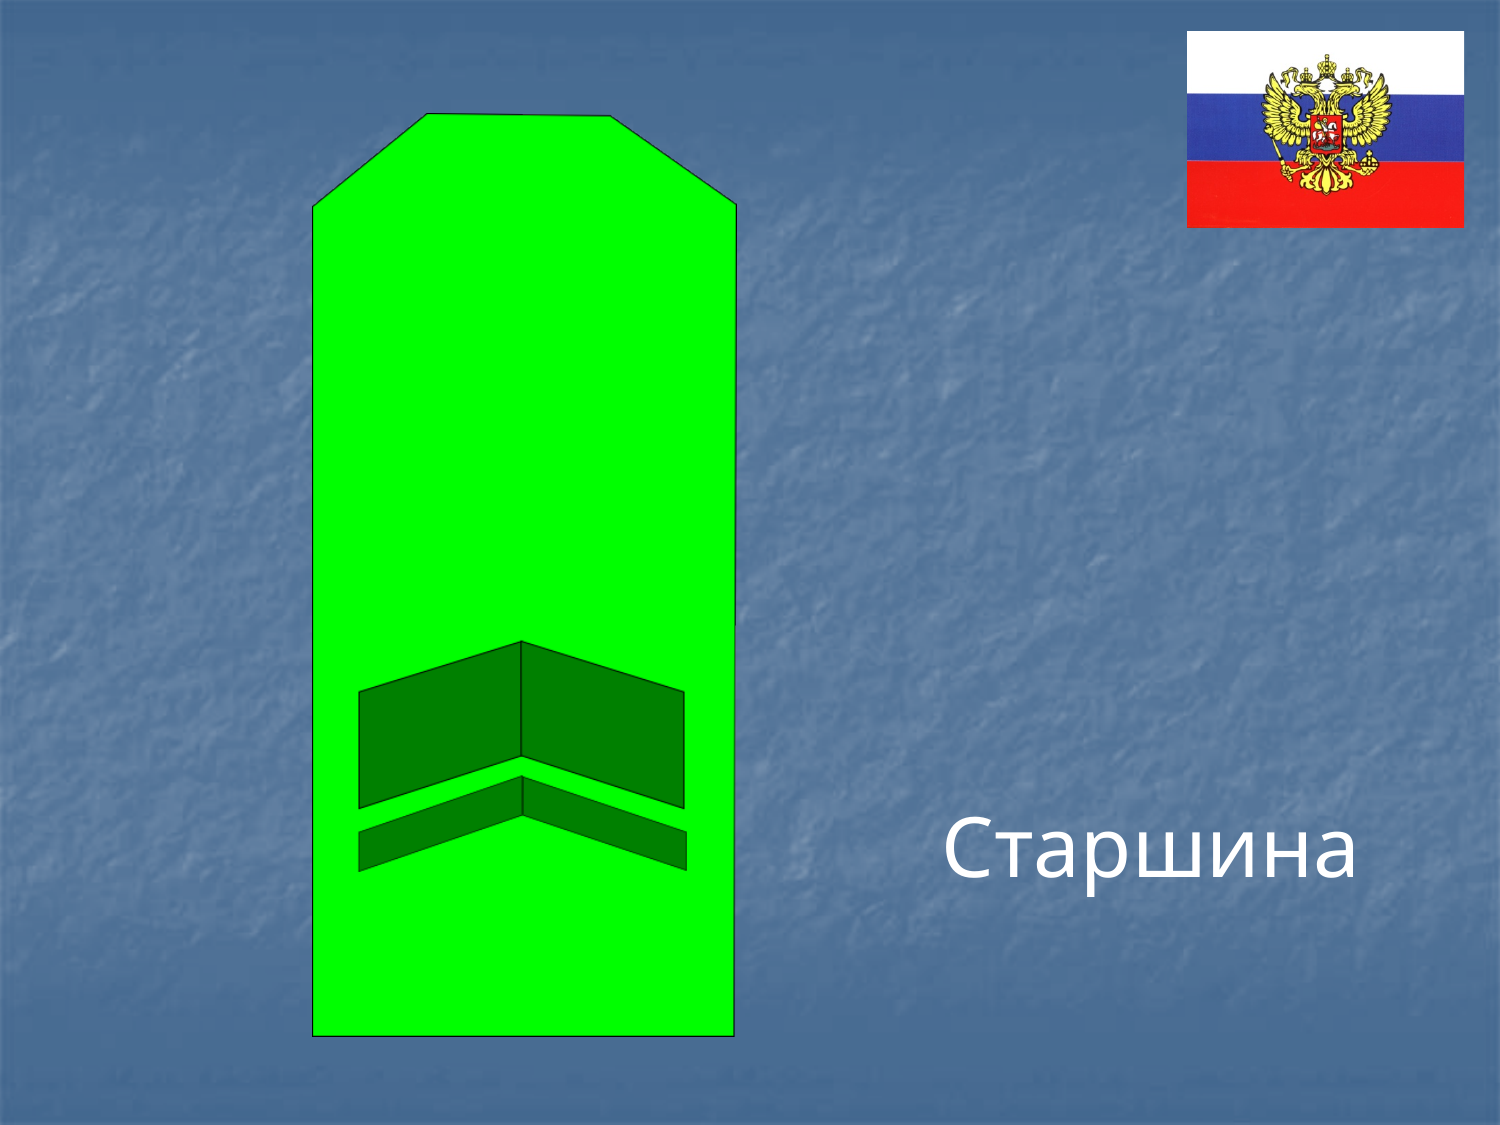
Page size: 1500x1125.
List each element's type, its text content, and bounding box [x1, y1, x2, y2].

picture [1186, 30, 1465, 228]
text_box Старшина [927, 786, 1435, 902]
picture [312, 113, 737, 1037]
